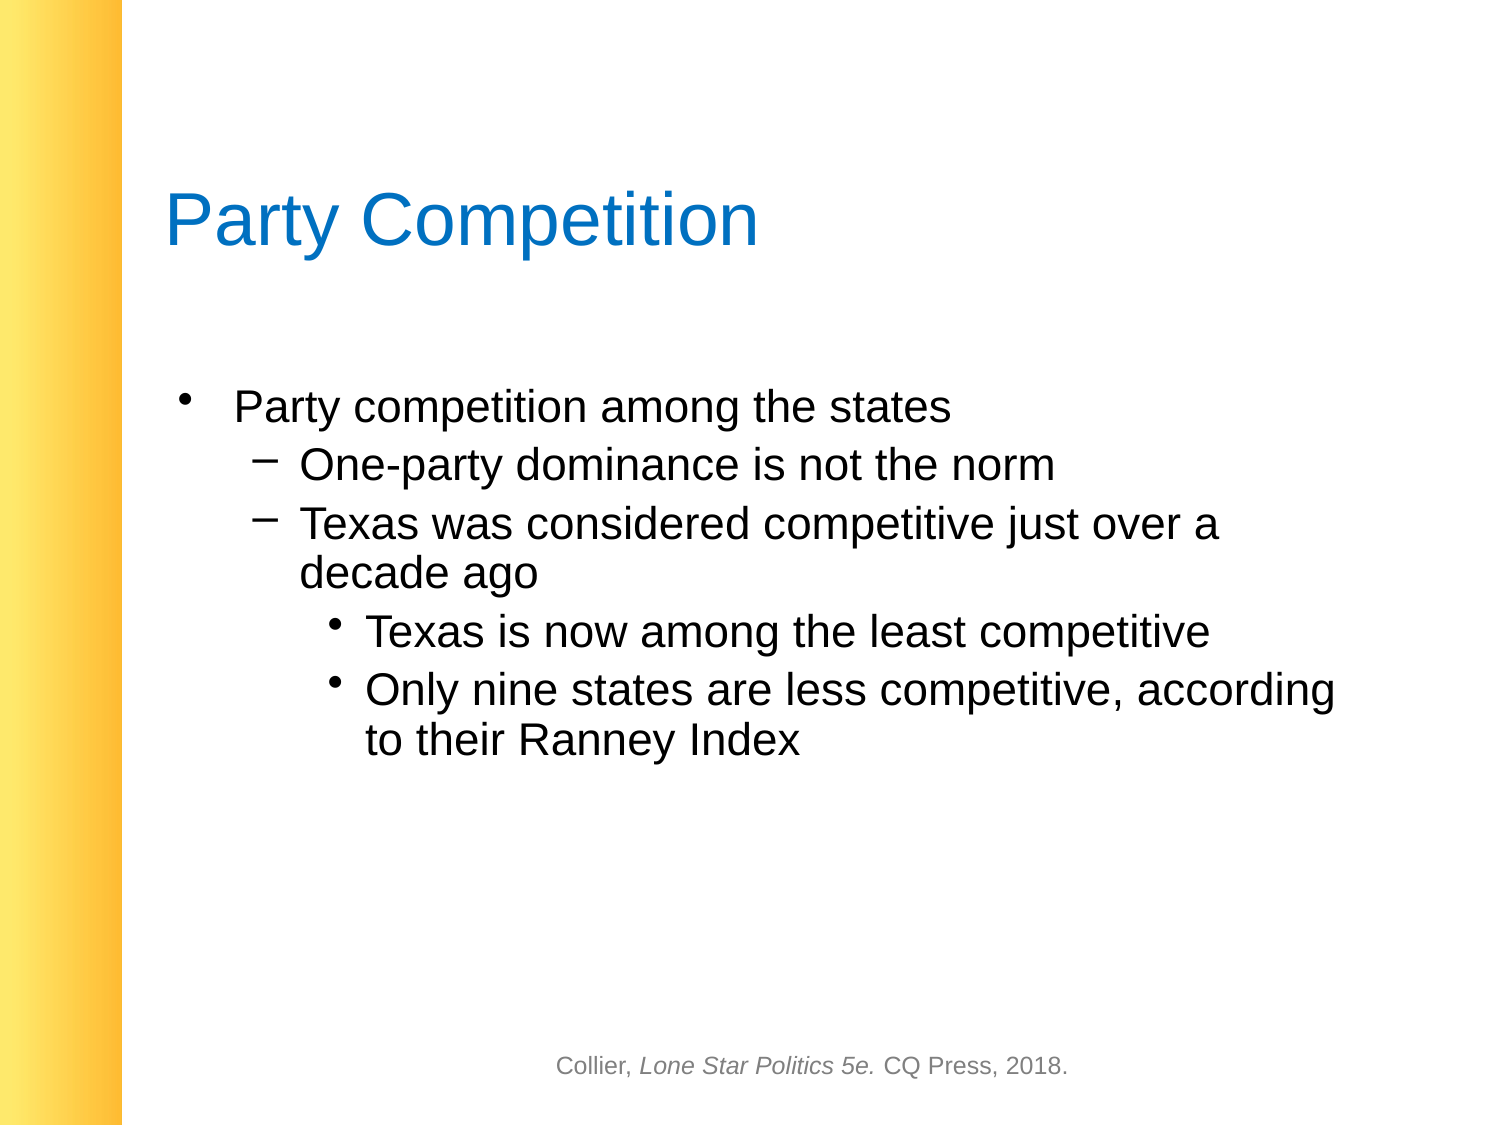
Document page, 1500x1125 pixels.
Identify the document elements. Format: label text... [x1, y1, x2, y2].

list Party competition among the states One-party dominance is not the norm Texas was considered competitive just over a decade ago Texas is now among the least competitive Only nine states are less competitive, according to their Ranney Index [162, 375, 1375, 1063]
picture [0, 0, 1500, 1125]
text_box Collier, Lone Star Politics 5e. CQ Press, 2018. [525, 1042, 1100, 1087]
title Party Competition [150, 162, 1463, 350]
